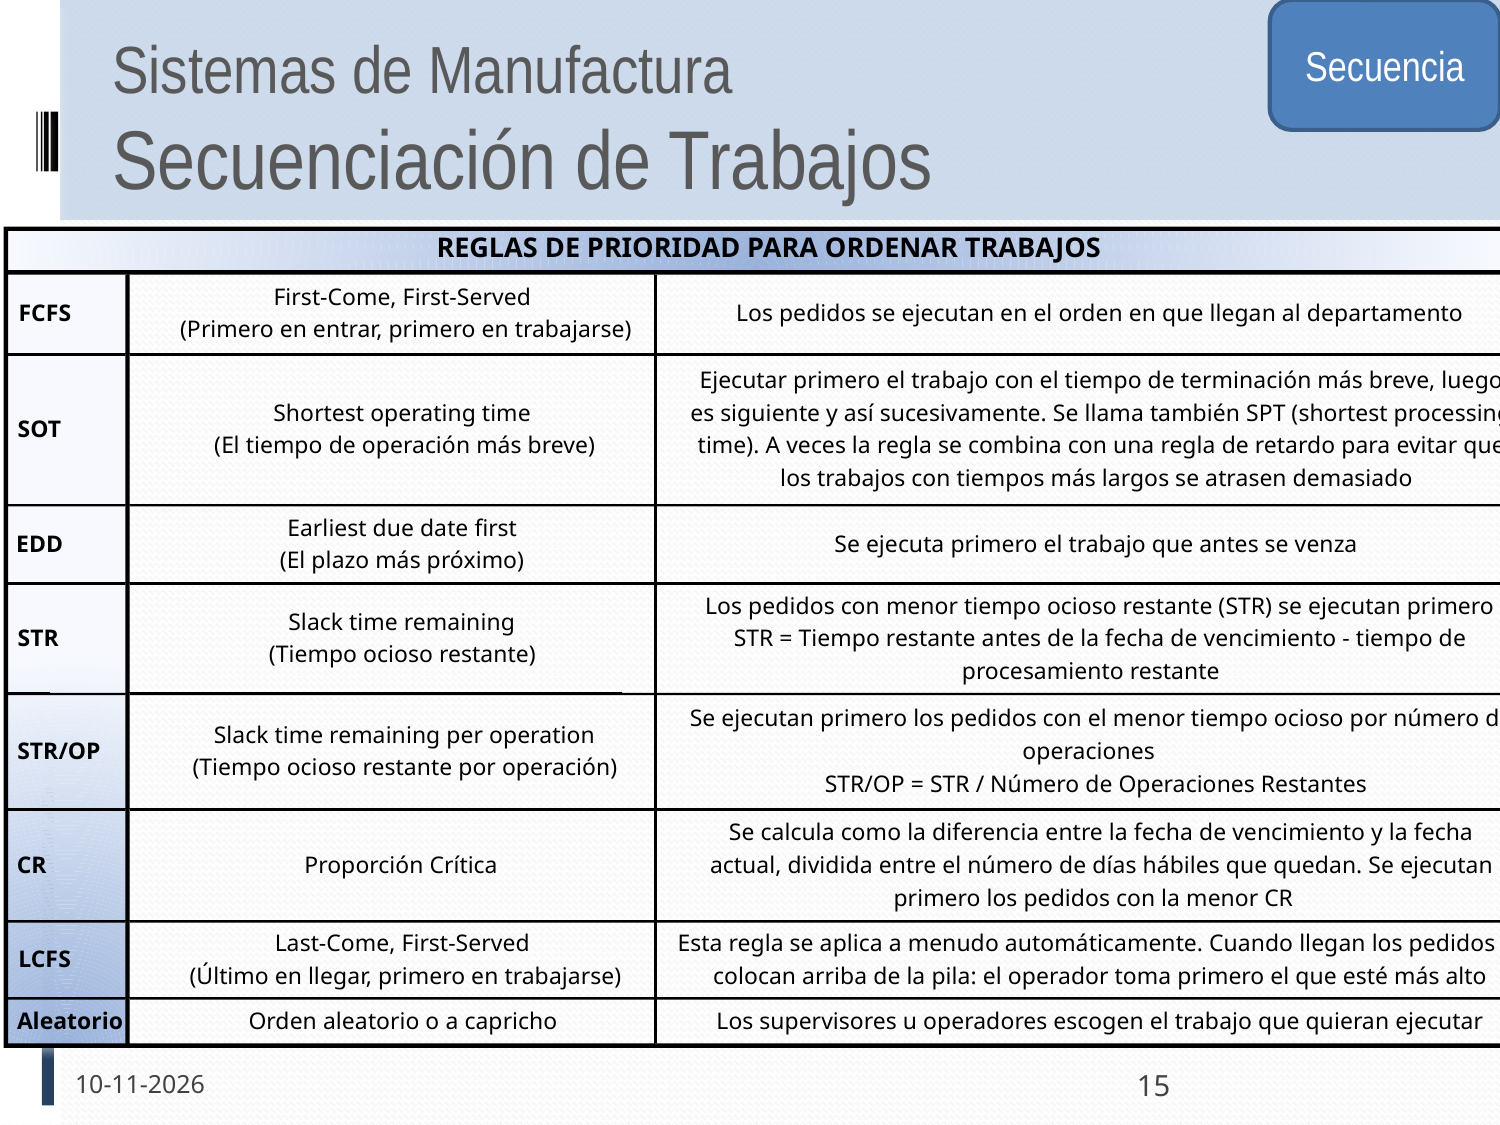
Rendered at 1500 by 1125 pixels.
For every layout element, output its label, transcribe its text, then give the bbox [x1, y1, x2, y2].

title Sistemas de Manufactura Secuenciación de Trabajos [111, 18, 1436, 207]
text_box Secuencia [1267, 0, 1500, 132]
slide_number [75, 1059, 243, 1103]
slide_number 15 [1045, 1059, 1171, 1107]
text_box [4, 227, 1500, 1048]
